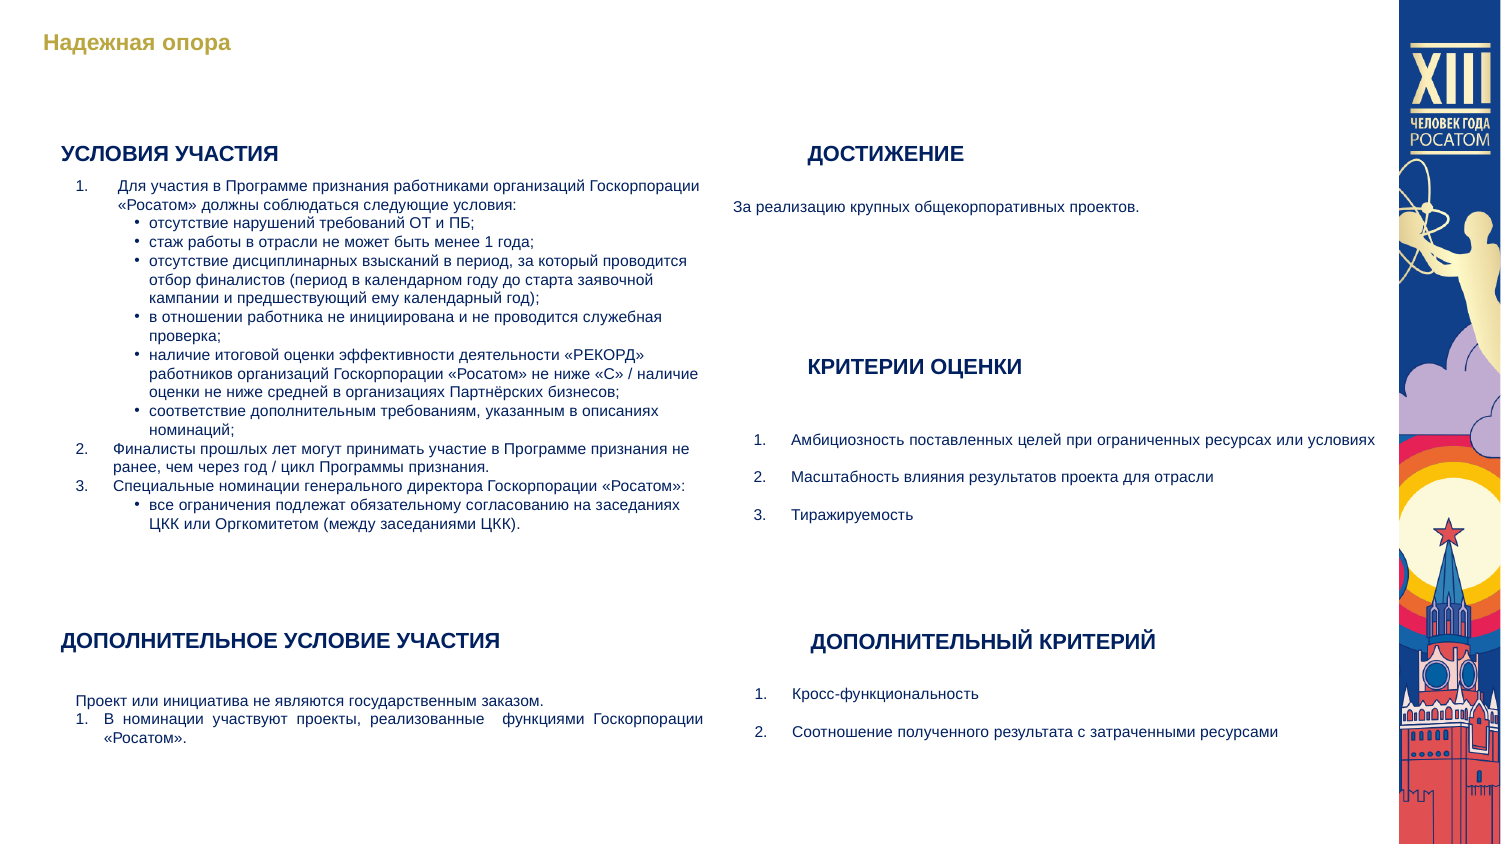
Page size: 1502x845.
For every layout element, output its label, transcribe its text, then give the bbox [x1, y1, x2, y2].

text_box Для участия в Программе признания работниками организаций Госкорпорации «Росатом» должны соблюдаться следующие условия: отсутствие нарушений требований ОТ и ПБ; стаж работы в отрасли не может быть менее 1 года; отсутствие дисциплинарных взысканий в период, за который проводится отбор финалистов (период в календарном году до старта заявочной кампании и предшествующий ему календарный год); в отношении работника не инициирована и не проводится служебная проверка; наличие итоговой оценки эффективности деятельности «РЕКОРД» работников организаций Госкорпорации «Росатом» не ниже «С» / наличие оценки не ниже средней в организациях Партнёрских бизнесов; соответствие дополнительным требованиям, указанным в описаниях номинаций; Финалисты прошлых лет могут принимать участие в Программе признания не ранее, чем через год / цикл Программы признания. Специальные номинации генерального директора Госкорпорации «Росатом»: все ограничения подлежат обязательному согласованию на заседаниях ЦКК или Оргкомитетом (между заседаниями ЦКК). [60, 168, 727, 540]
text_box ДОПОЛНИТЕЛЬНЫЙ КРИТЕРИЙ [810, 614, 1303, 673]
text_box КРИТЕРИИ ОЦЕНКИ [807, 339, 1158, 381]
text_box ДОСТИЖЕНИЕ [807, 126, 1158, 168]
picture [0, 0, 1501, 844]
text_box За реализацию крупных общекорпоративных проектов. [718, 189, 1391, 224]
text_box Надежная опора [28, 20, 1402, 63]
text_box Амбициозность поставленных целей при ограниченных ресурсах или условиях Масштабность влияния результатов проекта для отрасли Тиражируемость [738, 422, 1390, 531]
text_box Проект или инициатива не являются государственным заказом. В номинации участвуют проекты, реализованные функциями Госкорпорации «Росатом». [60, 682, 719, 754]
text_box Кросс-функциональность Соотношение полученного результата с затраченными ресурсами [739, 676, 1391, 748]
text_box ДОПОЛНИТЕЛЬНОЕ УСЛОВИЕ УЧАСТИЯ [60, 613, 652, 656]
text_box УСЛОВИЯ УЧАСТИЯ [60, 126, 411, 169]
